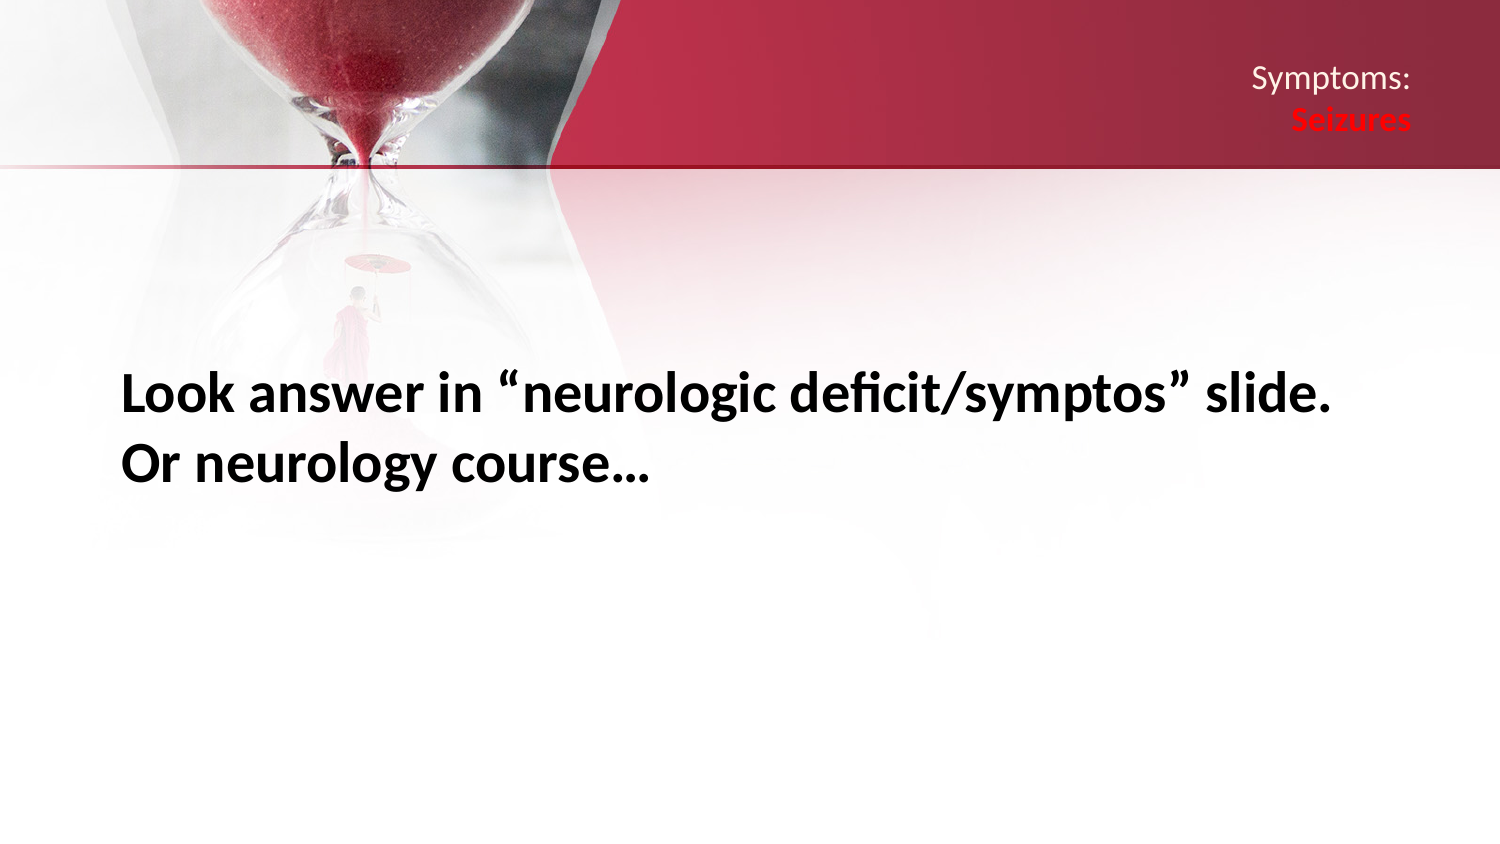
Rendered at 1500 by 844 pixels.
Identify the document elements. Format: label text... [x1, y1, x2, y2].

text_box Look answer in “neurologic deficit/symptos” slide. Or neurology course… [106, 346, 1349, 502]
picture [0, 0, 1500, 844]
title Symptoms: Seizures [73, 46, 1427, 147]
